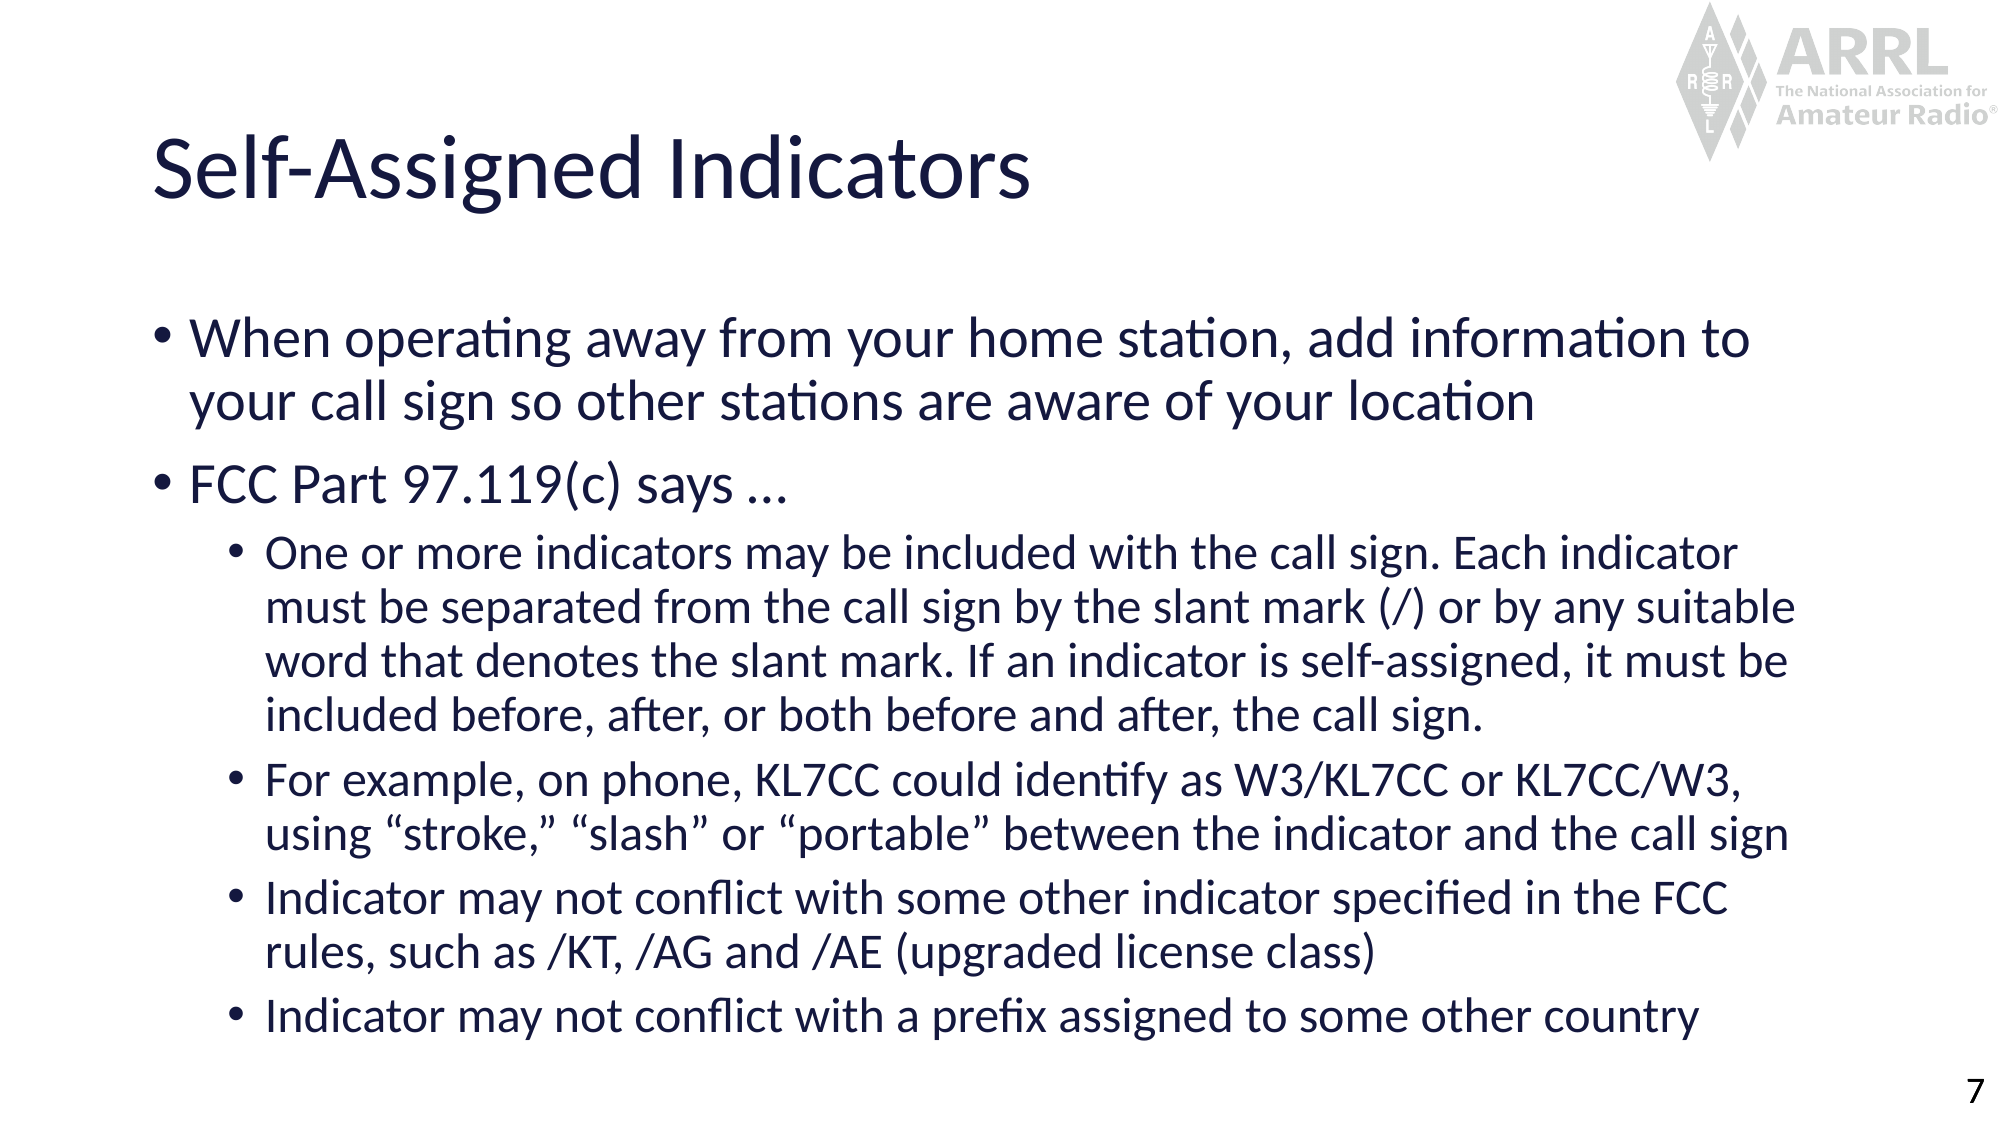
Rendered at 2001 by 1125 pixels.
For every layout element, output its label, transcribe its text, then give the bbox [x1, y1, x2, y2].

title Self-Assigned Indicators [137, 59, 1863, 278]
picture [1674, 0, 2000, 164]
list When operating away from your home station, add information to your call sign so other stations are aware of your location FCC Part 97.119(c) says … One or more indicators may be included with the call sign. Each indicator must be separated from the call sign by the slant mark (/) or by any suitable word that denotes the slant mark. If an indicator is self-assigned, it must be included before, after, or both before and after, the call sign. For example, on phone, KL7CC could identify as W3/KL7CC or KL7CC/W3, using “stroke,” “slash” or “portable” between the indicator and the call sign Indicator may not conflict with some other indicator specified in the FCC rules, such as /KT, /AG and /AE (upgraded license class) Indicator may not conflict with a prefix assigned to some other country [137, 299, 1863, 1066]
